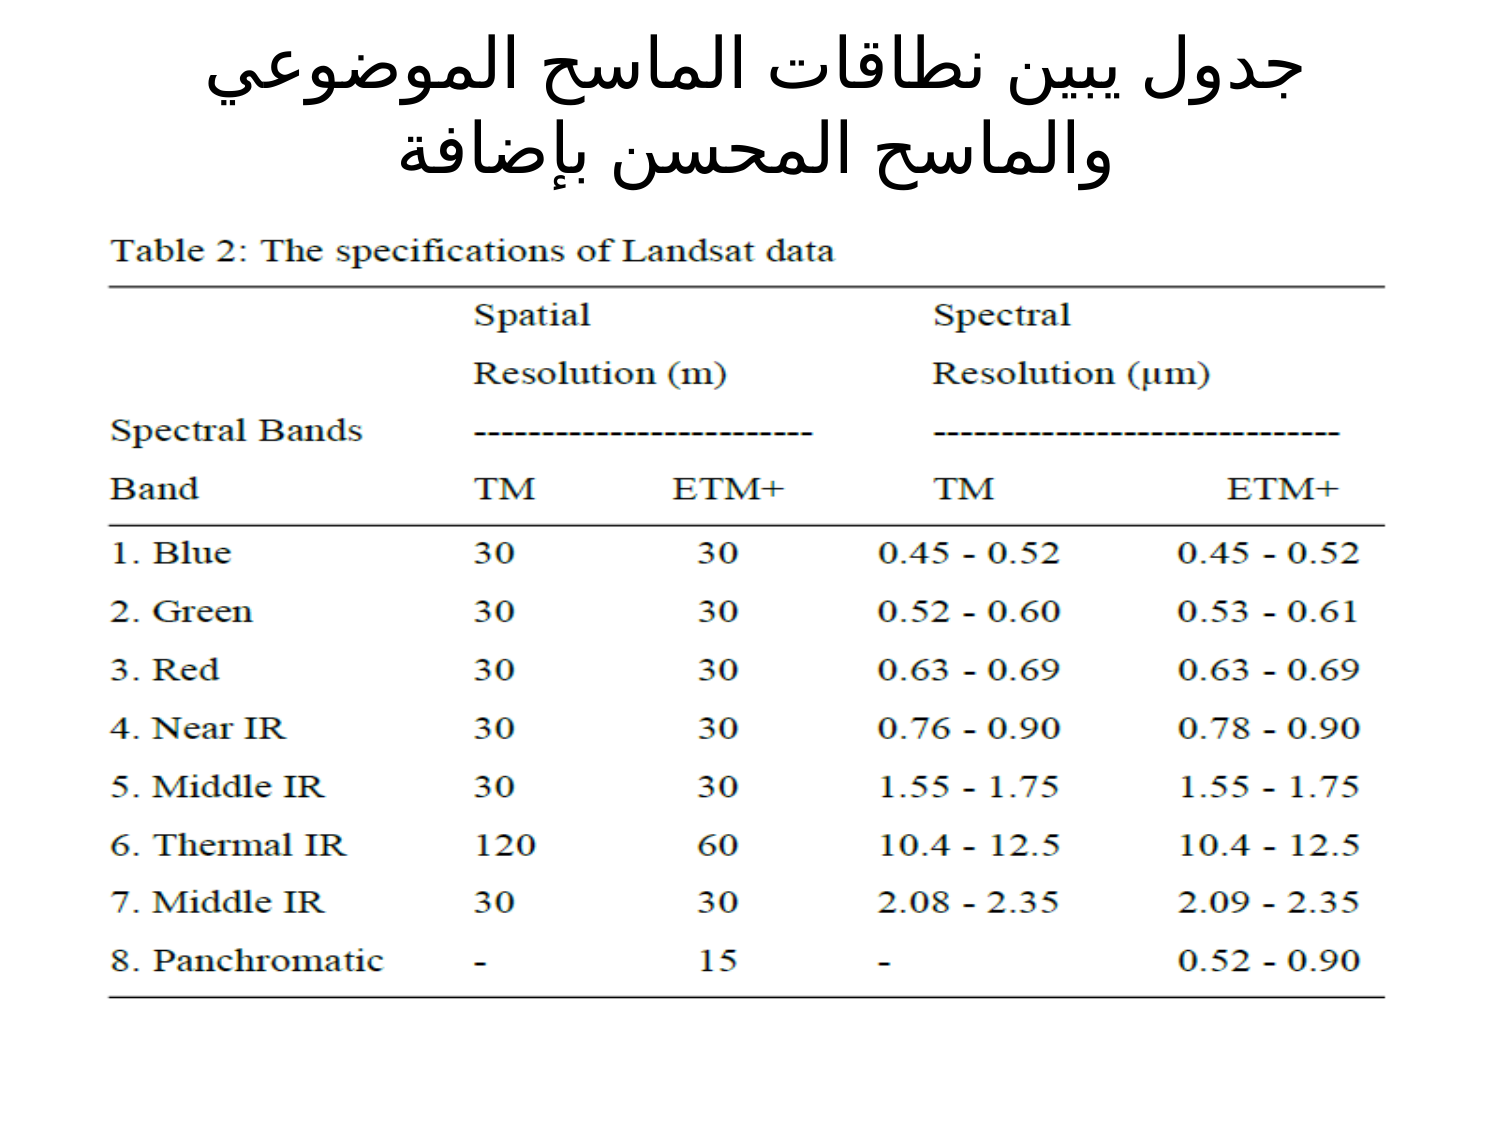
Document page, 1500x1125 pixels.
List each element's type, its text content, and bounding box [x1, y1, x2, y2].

title جدول يبين نطاقات الماسح الموضوعي والماسح المحسن بإضافة [81, 8, 1432, 194]
picture [29, 195, 1436, 1008]
